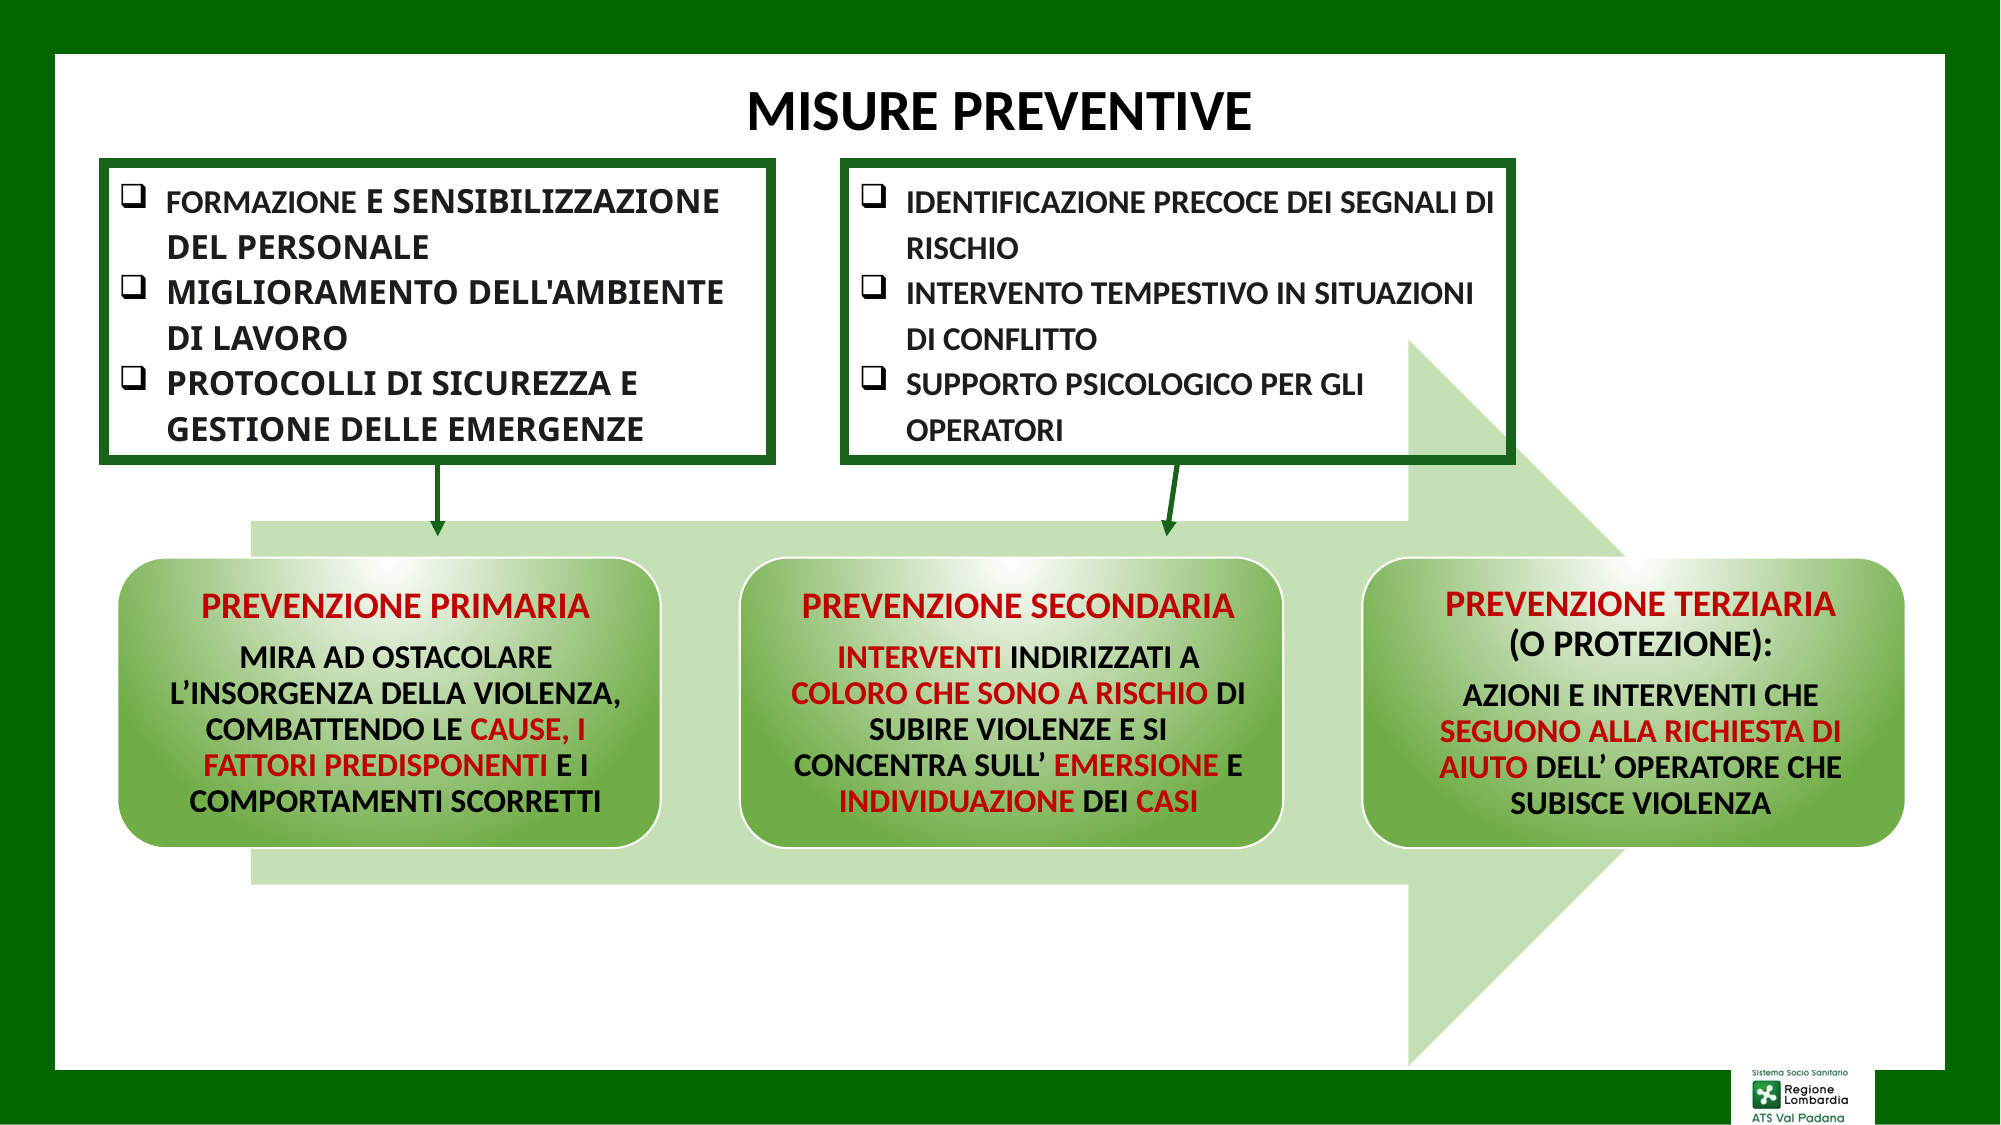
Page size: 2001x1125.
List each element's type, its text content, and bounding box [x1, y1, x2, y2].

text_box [117, 339, 1906, 1067]
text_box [1166, 459, 1178, 537]
text_box IDENTIFICAZIONE PRECOCE DEI SEGNALI DI RISCHIO INTERVENTO TEMPESTIVO IN SITUAZIONI DI CONFLITTO SUPPORTO PSICOLOGICO PER GLI OPERATORI [843, 162, 1512, 339]
picture [0, 0, 2001, 1125]
title MISURE PREVENTIVE [137, 59, 1863, 163]
text_box FORMAZIONE E SENSIBILIZZAZIONE DEL PERSONALE MIGLIORAMENTO DELL'AMBIENTE DI LAVORO PROTOCOLLI DI SICUREZZA E GESTIONE DELLE EMERGENZE [103, 162, 772, 461]
